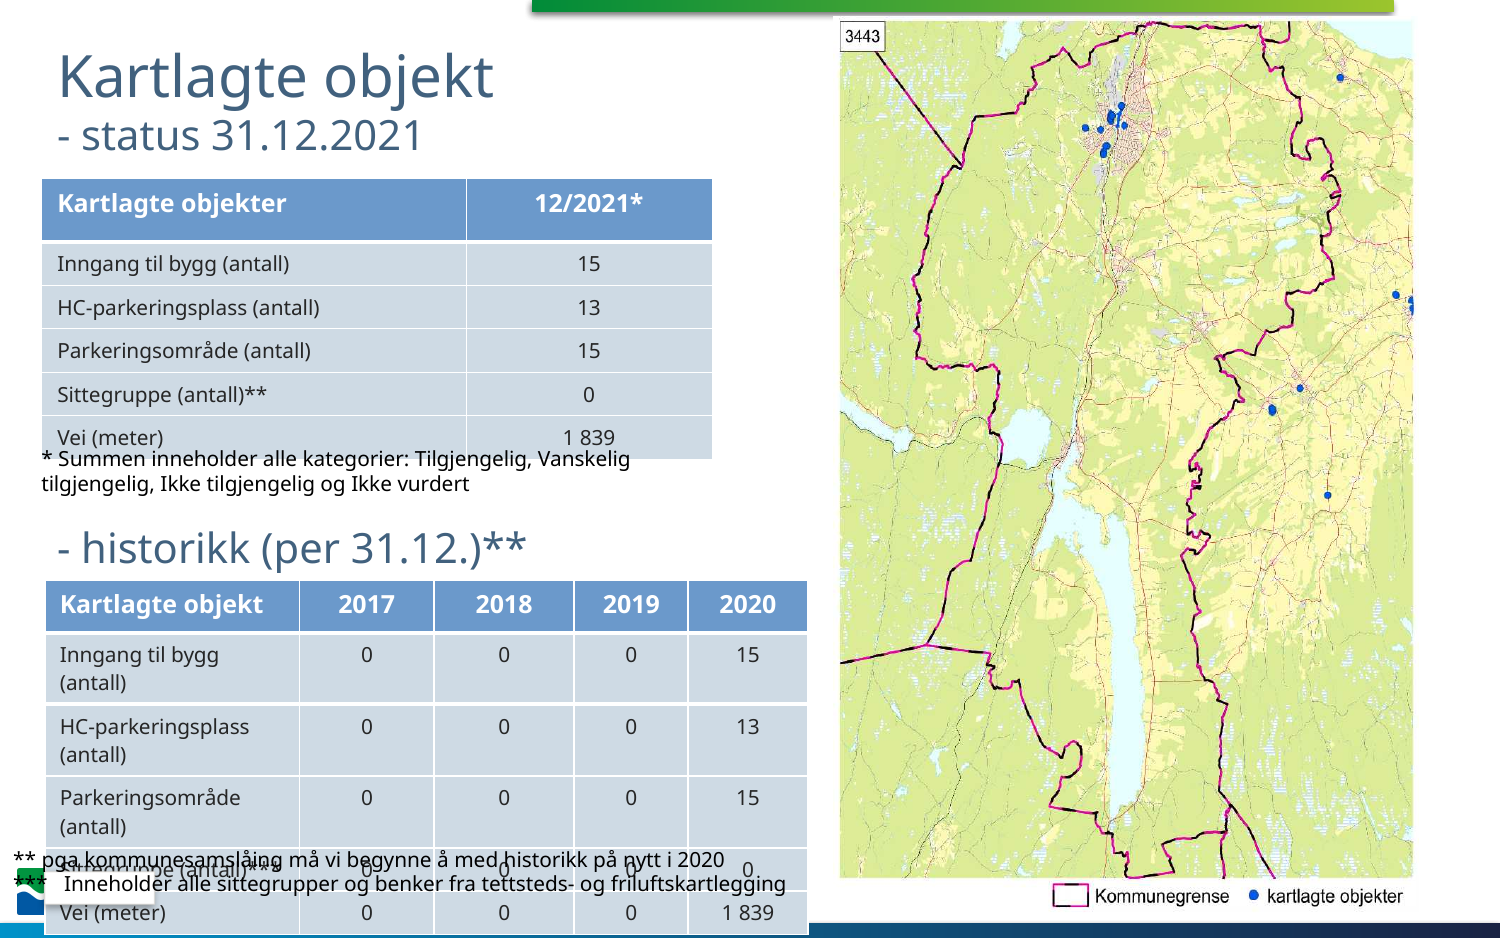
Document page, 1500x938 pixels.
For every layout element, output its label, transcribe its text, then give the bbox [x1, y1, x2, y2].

table_cell 0 [300, 635, 433, 702]
table_cell Inngang til bygg (antall) [42, 244, 466, 285]
table_cell Parkeringsområde (antall) [42, 329, 466, 372]
table_cell Vei (meter) [42, 416, 466, 438]
table_cell 0 [300, 904, 433, 934]
table_cell 0 [575, 904, 687, 934]
table_header 2019 [575, 581, 687, 631]
table_cell 0 [435, 635, 573, 702]
text_box * Summen inneholder alle kategorier: Tilgjengelig, Vanskelig tilgjengelig, Ikke tilgjengelig og Ikke vurdert [26, 438, 711, 504]
table_cell 0 [802, 849, 807, 890]
table_cell 15 [467, 329, 712, 372]
table_header 2018 [435, 581, 573, 631]
table_cell 0 [575, 777, 687, 838]
table_cell 0 [435, 904, 573, 934]
picture [833, 16, 1419, 913]
table_header Kartlagte objekter [42, 179, 466, 240]
table_cell 1 839 [467, 416, 712, 459]
table_cell 0 [300, 706, 433, 775]
table_cell 15 [689, 777, 807, 847]
table_cell HC-parkeringsplass (antall) [42, 286, 466, 328]
table_header Kartlagte objekt [46, 581, 299, 631]
table_cell HC-parkeringsplass (antall) [46, 706, 299, 775]
table_cell 0 [467, 373, 712, 415]
table_cell 0 [300, 777, 433, 838]
text_box Kartlagte objekt - status 31.12.2021 [42, 24, 828, 167]
table_cell Parkeringsområde (antall) [46, 777, 299, 838]
table_header 2020 [689, 581, 807, 631]
table_cell 0 [575, 706, 687, 775]
text_box - historikk (per 31.12.)** [42, 496, 828, 580]
table_cell 13 [689, 706, 807, 775]
table_cell Sittegruppe (antall)** [42, 373, 466, 415]
table_header 12/2021* [467, 179, 712, 240]
table_cell 0 [435, 777, 573, 838]
table_cell 0 [435, 706, 573, 775]
table_header 2017 [300, 581, 433, 631]
table_cell Vei (meter) [46, 904, 299, 934]
table_cell 0 [575, 635, 687, 702]
table_cell 13 [467, 286, 712, 328]
table_cell 1 839 [689, 892, 807, 934]
table_cell 15 [689, 635, 807, 702]
table_cell 15 [467, 244, 712, 285]
table_cell Inngang til bygg (antall) [46, 635, 299, 702]
text_box ** pga kommunesamslåing må vi begynne å med historikk på nytt i 2020 *** Inneholder alle sittegrupper og benker fra tettsteds- og friluftskartlegging [0, 838, 802, 904]
